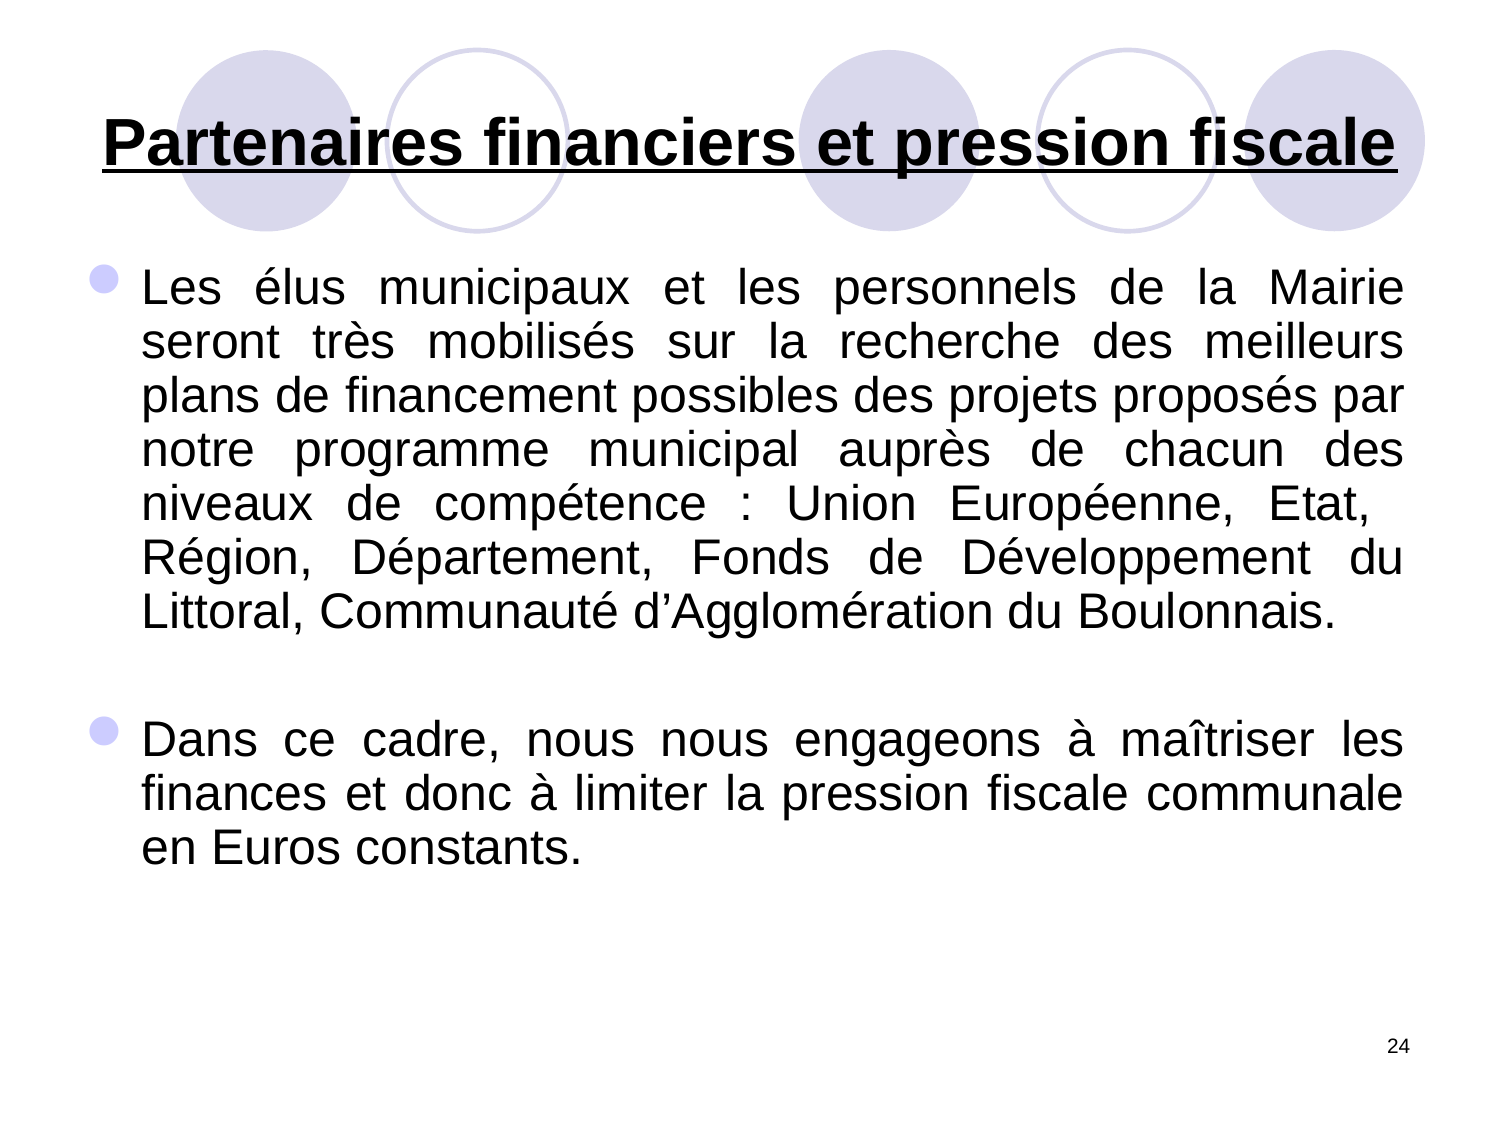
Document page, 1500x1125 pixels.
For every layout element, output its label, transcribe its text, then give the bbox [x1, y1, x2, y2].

slide_number 24 [1074, 1024, 1426, 1101]
list Les élus municipaux et les personnels de la Mairie seront très mobilisés sur la recherche des meilleurs plans de financement possibles des projets proposés par notre programme municipal auprès de chacun des niveaux de compétence : Union Européenne, Etat, Région, Département, Fonds de Développement du Littoral, Communauté d’Agglomération du Boulonnais. Dans ce cadre, nous nous engageons à maîtriser les finances et donc à limiter la pression fiscale communale en Euros constants. [70, 198, 1421, 943]
title Partenaires financiers et pression fiscale [74, 44, 1426, 233]
